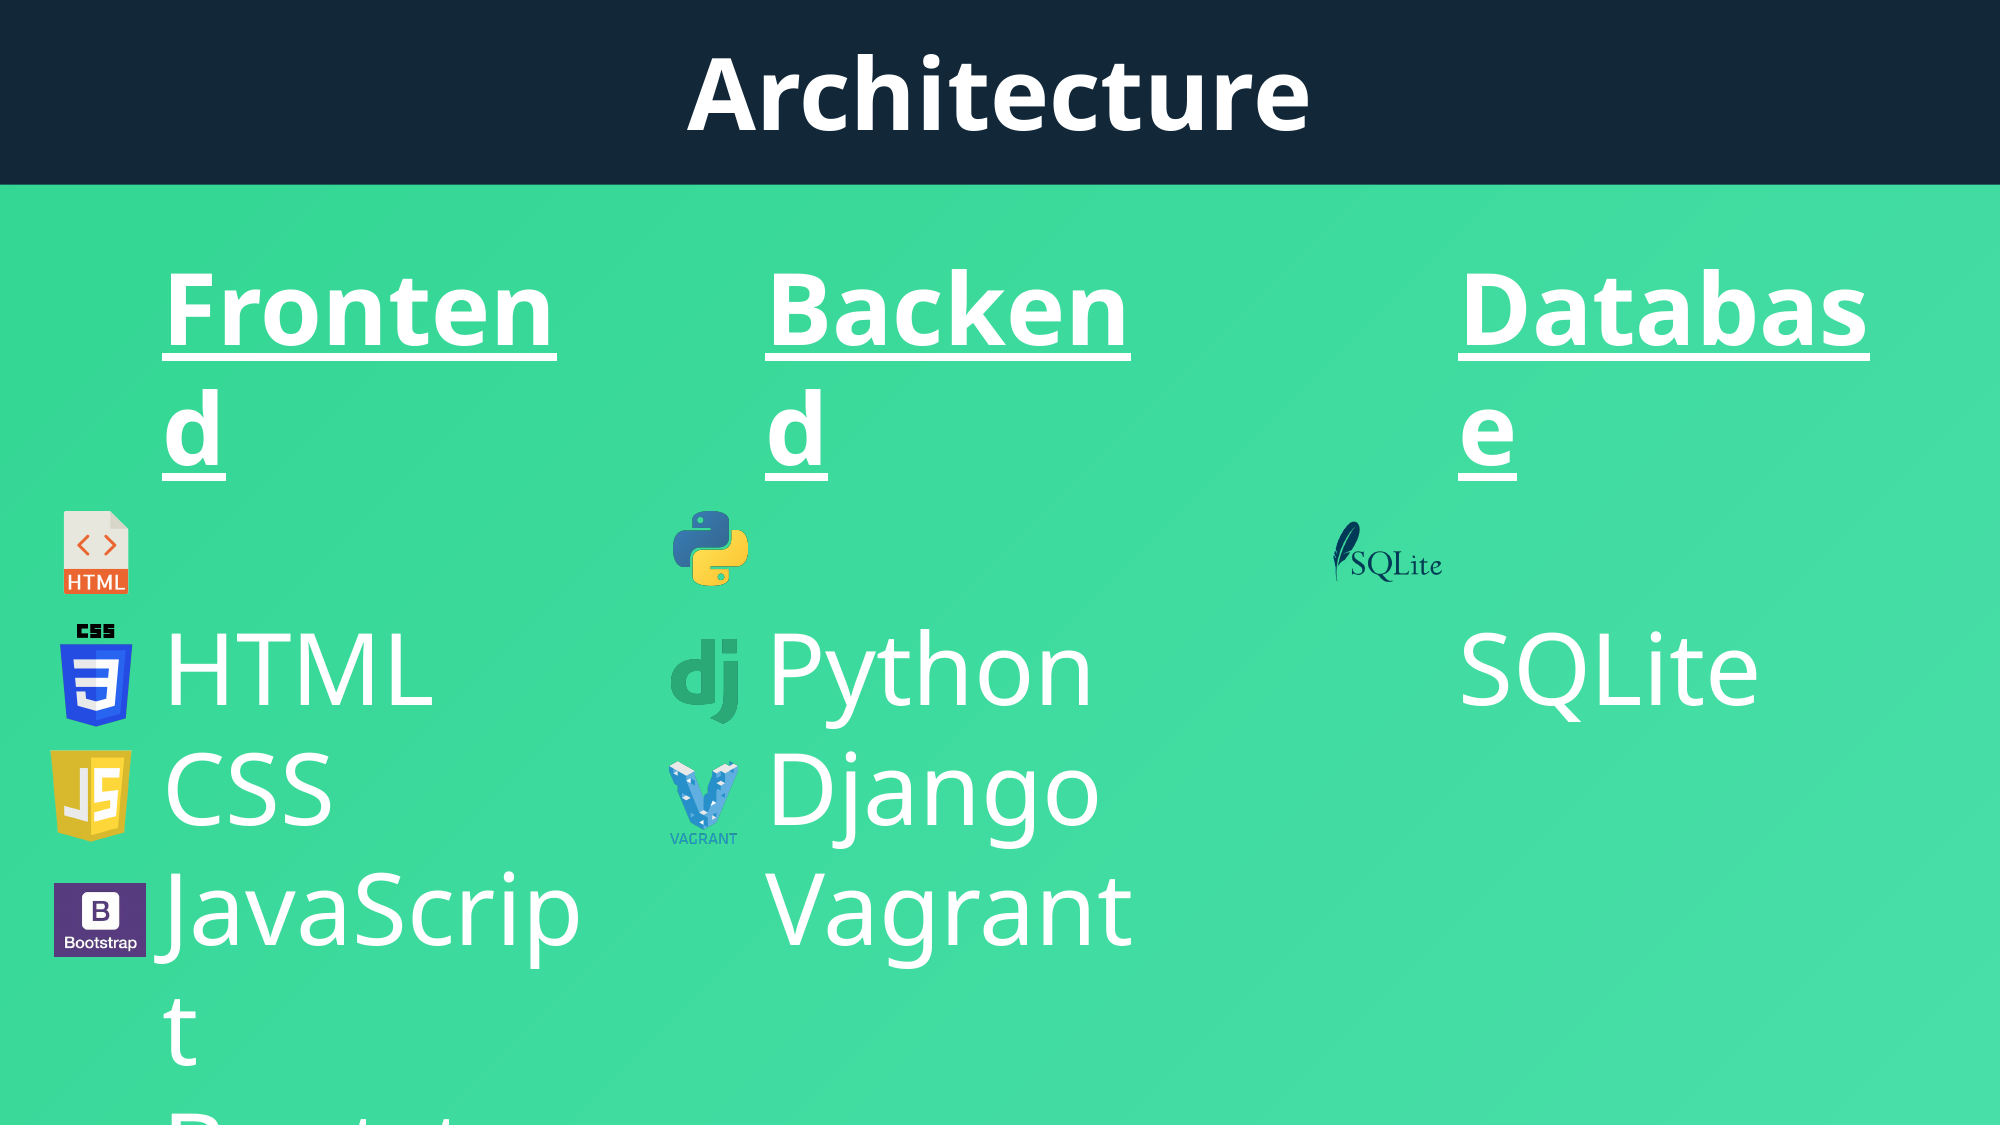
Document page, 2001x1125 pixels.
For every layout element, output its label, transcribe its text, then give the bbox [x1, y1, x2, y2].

text_box Backend Python Django Vagrant [750, 238, 1205, 973]
picture [14, 624, 178, 727]
title Architecture [137, 35, 1863, 161]
text_box Frontend HTML CSS JavaScript Bootstrap [147, 238, 602, 1125]
picture [54, 883, 146, 957]
text_box [0, 0, 2000, 186]
picture [671, 639, 738, 724]
picture [54, 511, 138, 594]
picture [673, 511, 748, 586]
picture [1329, 520, 1444, 584]
text_box Database SQLite [1443, 238, 1898, 733]
picture [669, 761, 738, 844]
picture [0, 745, 182, 847]
